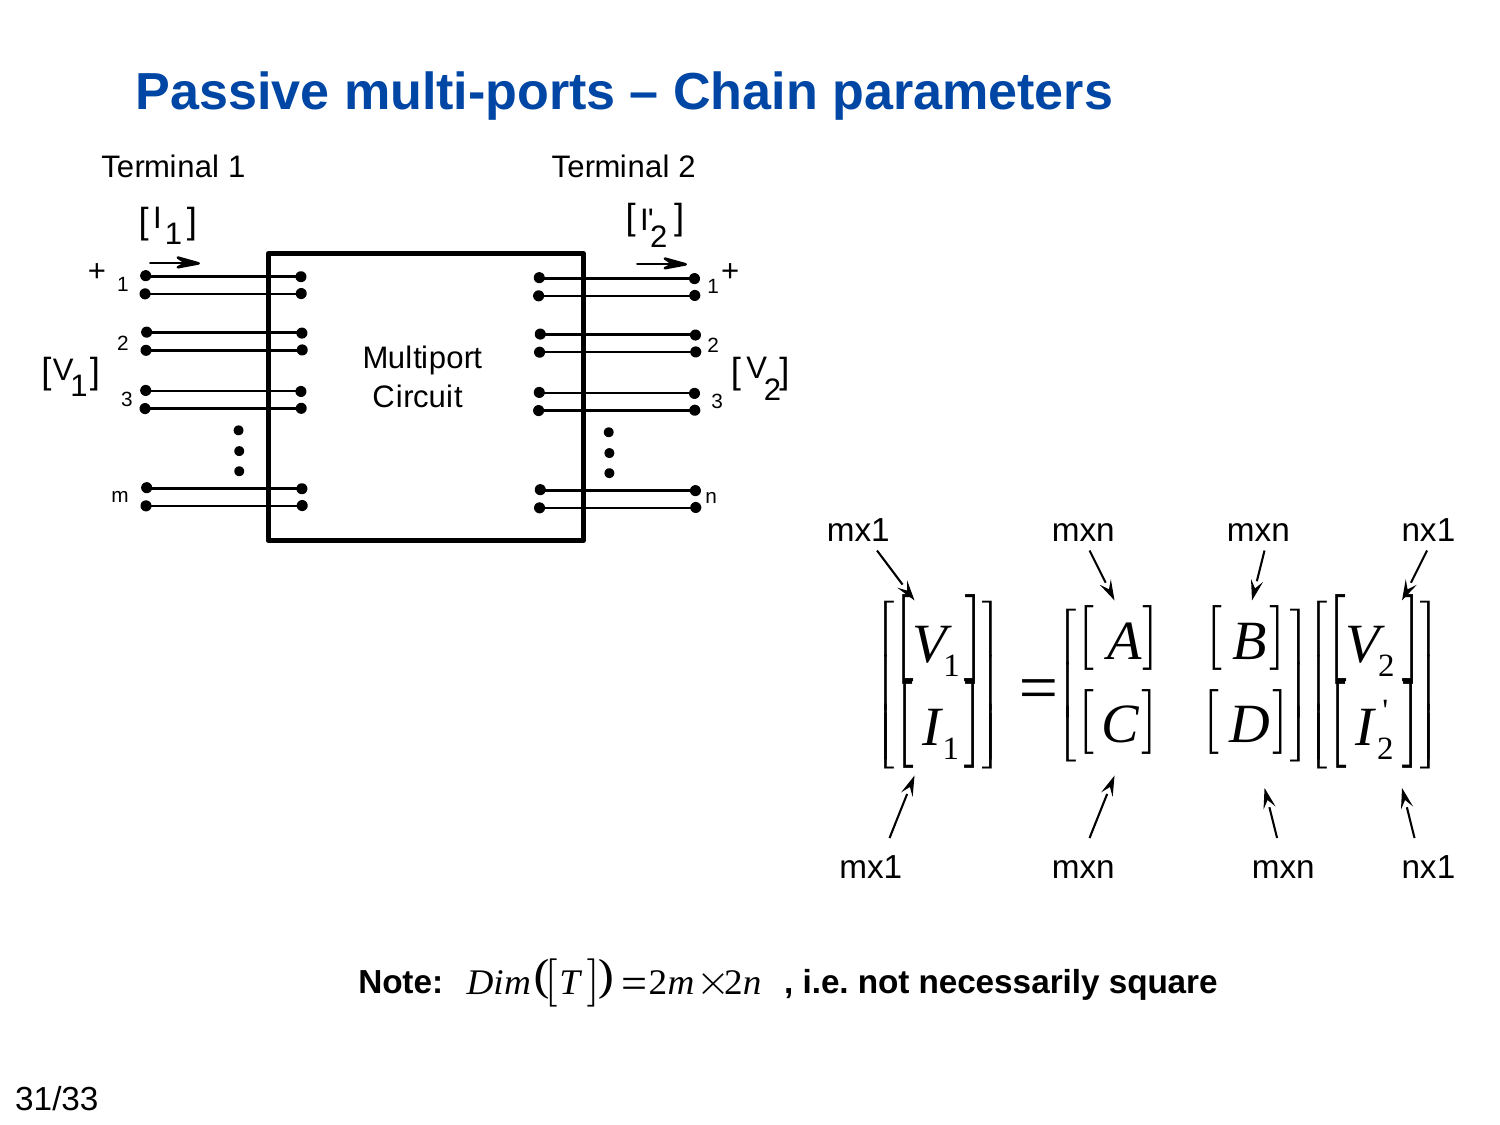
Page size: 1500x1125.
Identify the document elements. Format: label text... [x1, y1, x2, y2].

text_box mxn [1211, 500, 1305, 556]
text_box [459, 951, 768, 1019]
text_box nx1 [1386, 837, 1471, 893]
text_box nx1 [1386, 500, 1471, 556]
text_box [870, 588, 1468, 779]
text_box [901, 787, 914, 798]
text_box [1401, 787, 1414, 810]
text_box , i.e. not necessarily square [771, 953, 1234, 1009]
text_box mx1 [824, 837, 918, 893]
text_box mxn [1236, 837, 1330, 893]
text_box mxn [1036, 500, 1130, 556]
text_box [1263, 787, 1276, 810]
text_box mx1 [811, 500, 905, 556]
text_box mxn [1036, 837, 1130, 893]
title Passive multi-ports – Chain parameters [120, 18, 1471, 159]
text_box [40, 148, 809, 544]
text_box Note: [343, 953, 456, 1009]
text_box [1101, 787, 1114, 798]
